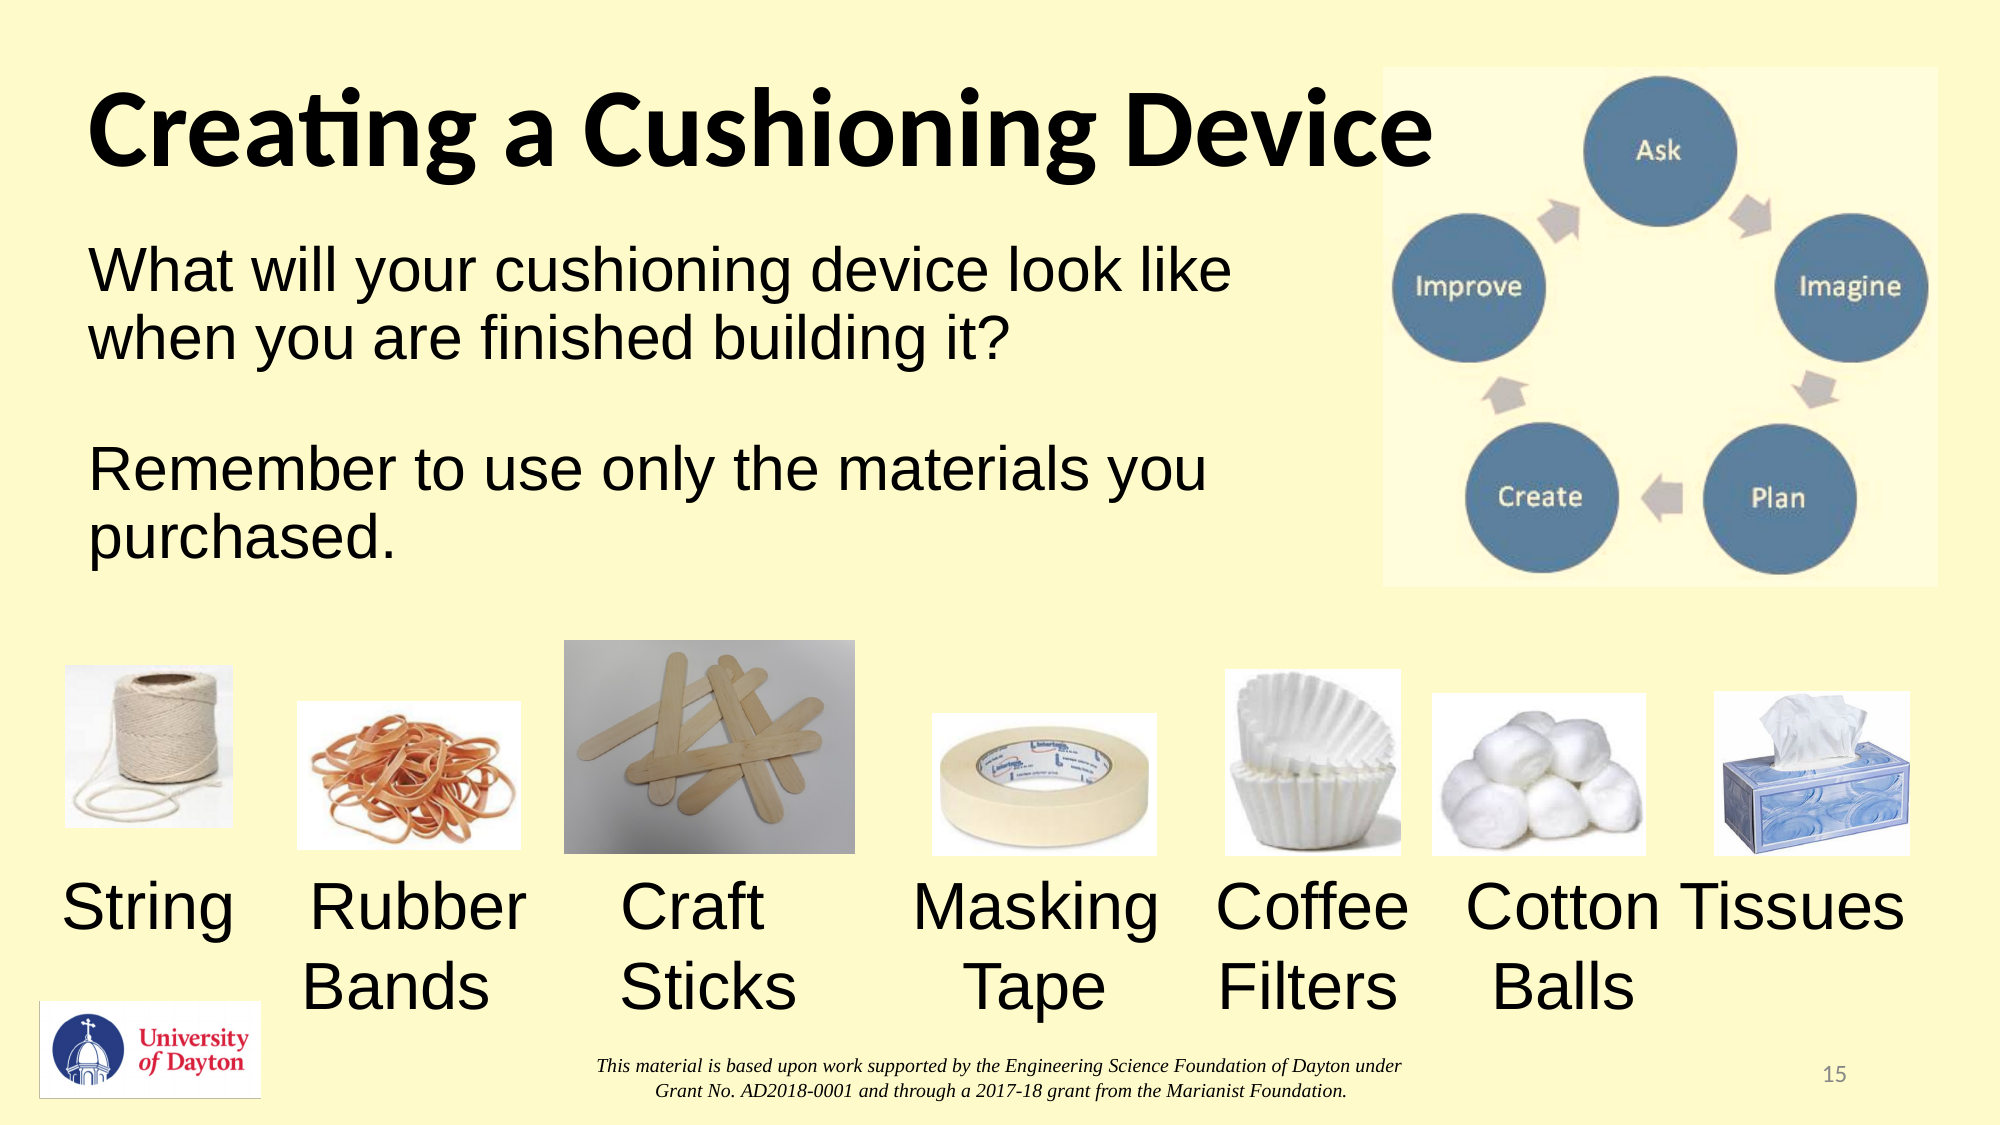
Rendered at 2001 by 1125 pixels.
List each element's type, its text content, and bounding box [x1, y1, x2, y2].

text_box Creating a Cushioning Device [73, 54, 1471, 232]
picture [932, 712, 1157, 856]
picture [1431, 692, 1647, 856]
picture [65, 665, 233, 829]
picture [564, 639, 855, 855]
title What will your cushioning device look like when you are finished building it? Remember to use only the materials you purchased. [73, 246, 1346, 563]
picture [0, 855, 301, 1125]
picture [296, 700, 521, 850]
picture [1225, 669, 1402, 856]
picture [1713, 690, 1910, 856]
picture [1383, 67, 1938, 588]
text_box String Rubber Craft Masking Coffee Cotton Tissues Bands Sticks Tape Filters Balls [303, 855, 1938, 1032]
